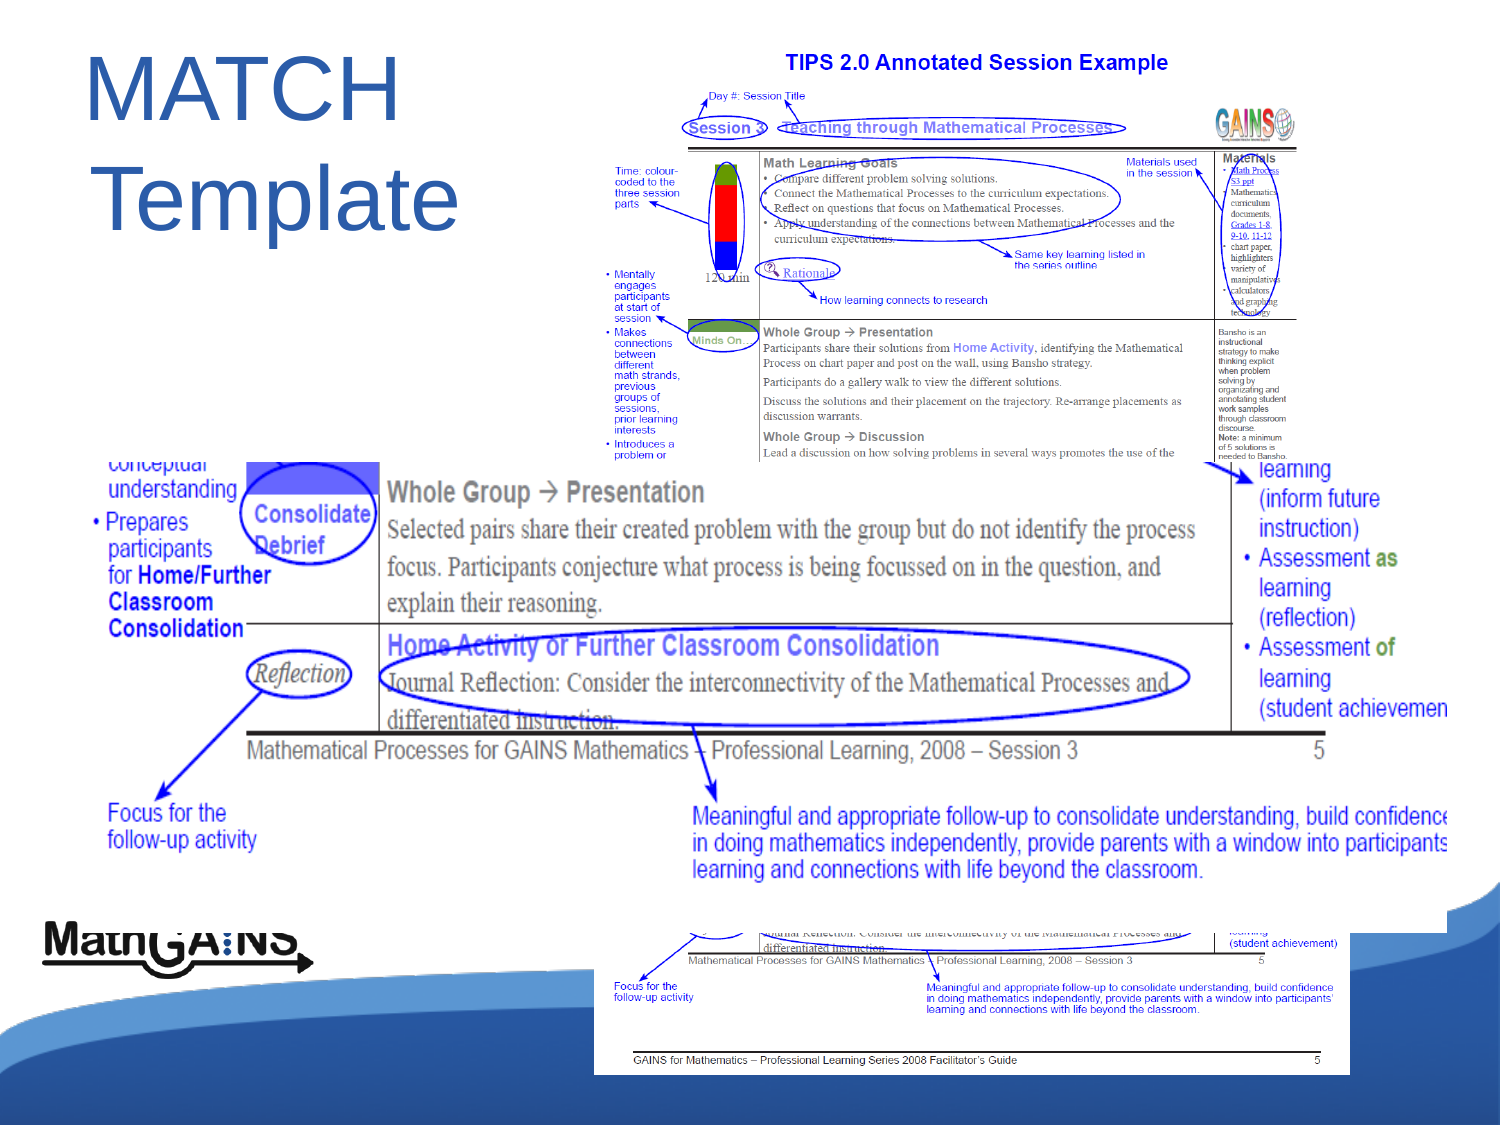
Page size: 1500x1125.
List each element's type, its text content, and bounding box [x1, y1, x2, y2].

picture [0, 24, 1500, 1125]
title MATCH Template [74, 14, 1426, 263]
